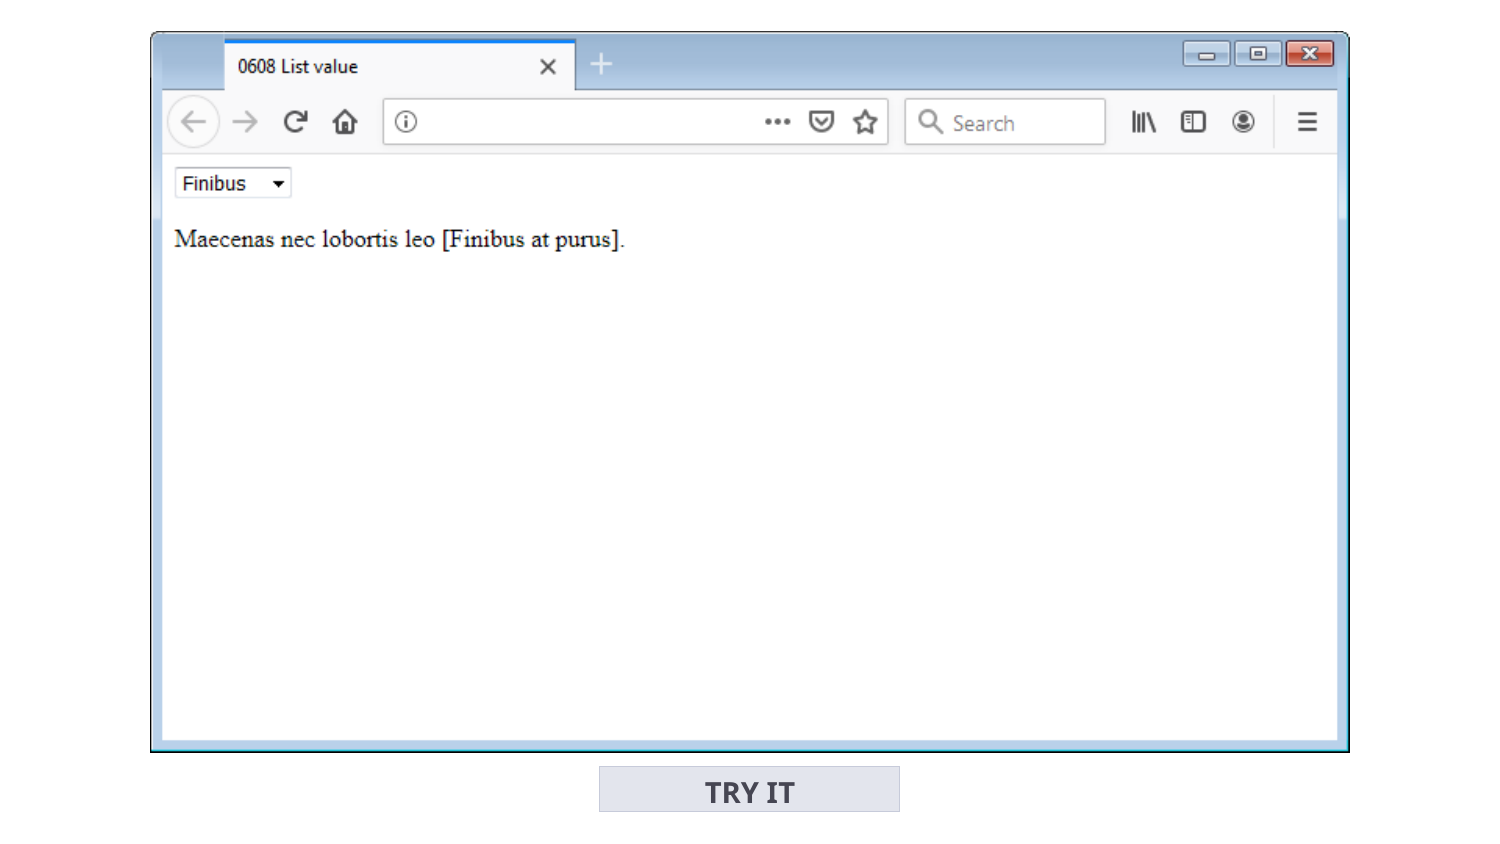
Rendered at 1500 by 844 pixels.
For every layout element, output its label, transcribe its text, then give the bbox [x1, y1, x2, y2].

picture [149, 31, 1351, 753]
text_box TRY IT [599, 766, 900, 812]
